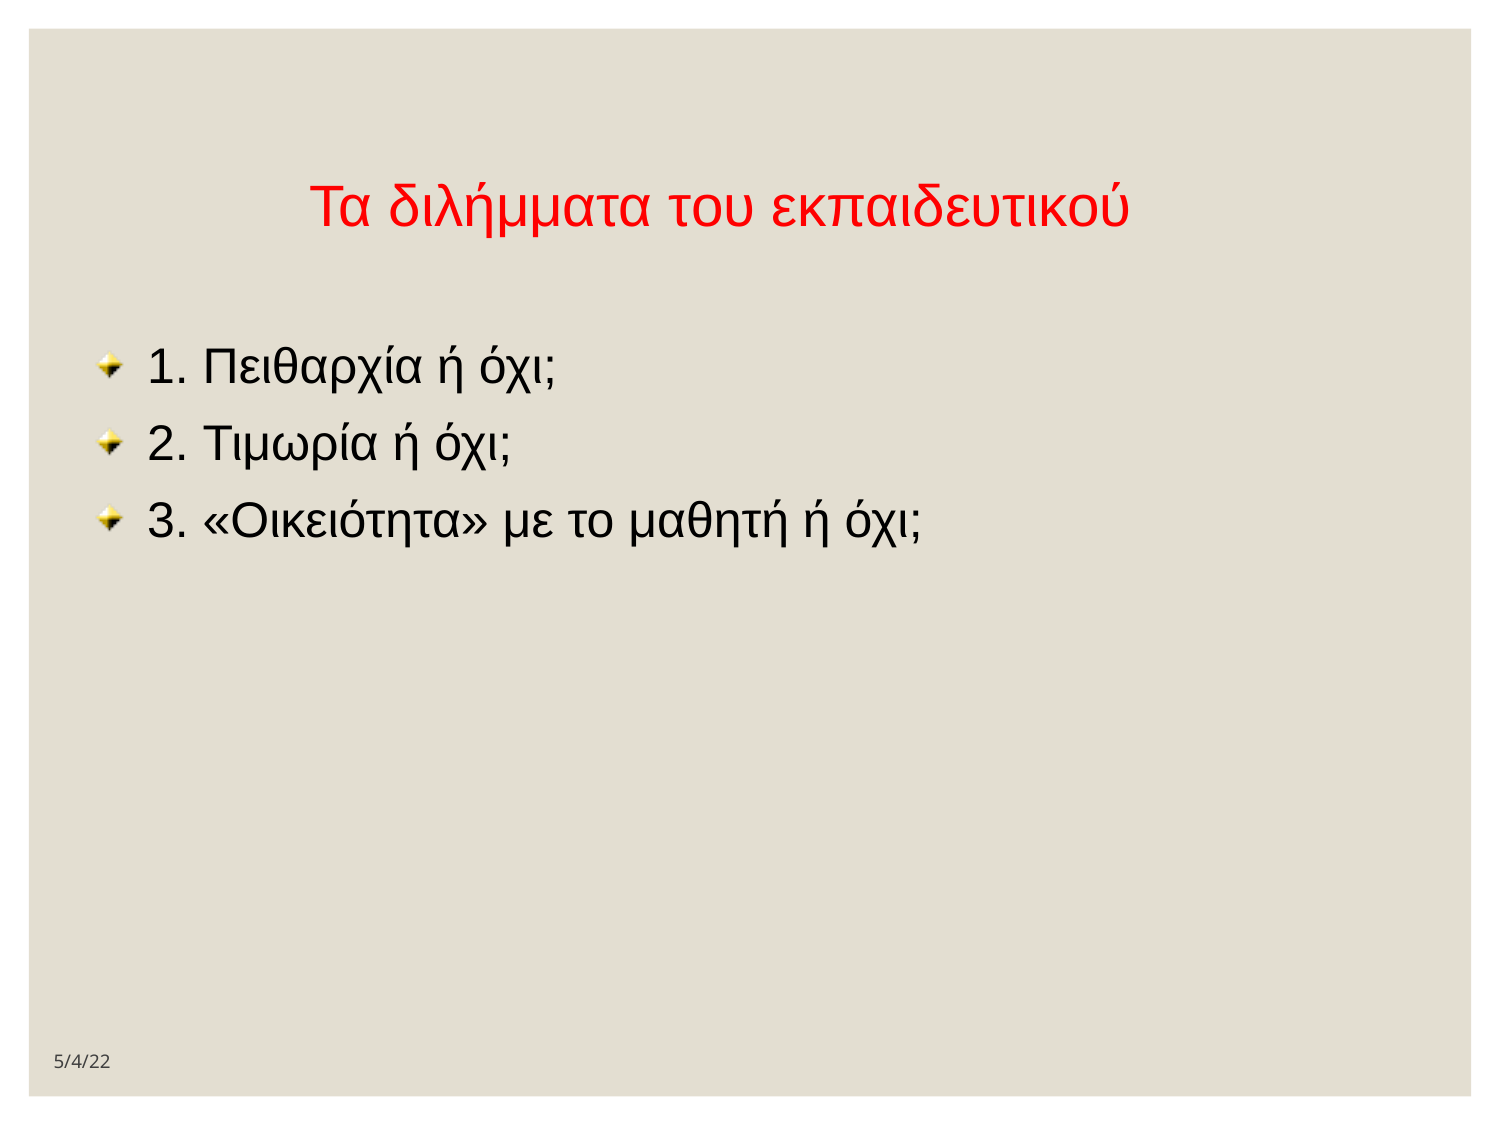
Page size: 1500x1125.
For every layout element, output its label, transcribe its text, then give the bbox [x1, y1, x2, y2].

picture [91, 423, 127, 459]
list 1. Πειθαρχία ή όχι; 2. Τιμωρία ή όχι; 3. «Οικειότητα» με το μαθητή ή όχι; [76, 326, 1187, 992]
picture [91, 499, 127, 535]
title Τα διλήμματα του εκπαιδευτικού [165, 88, 1277, 247]
picture [91, 346, 127, 382]
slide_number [38, 1035, 376, 1080]
